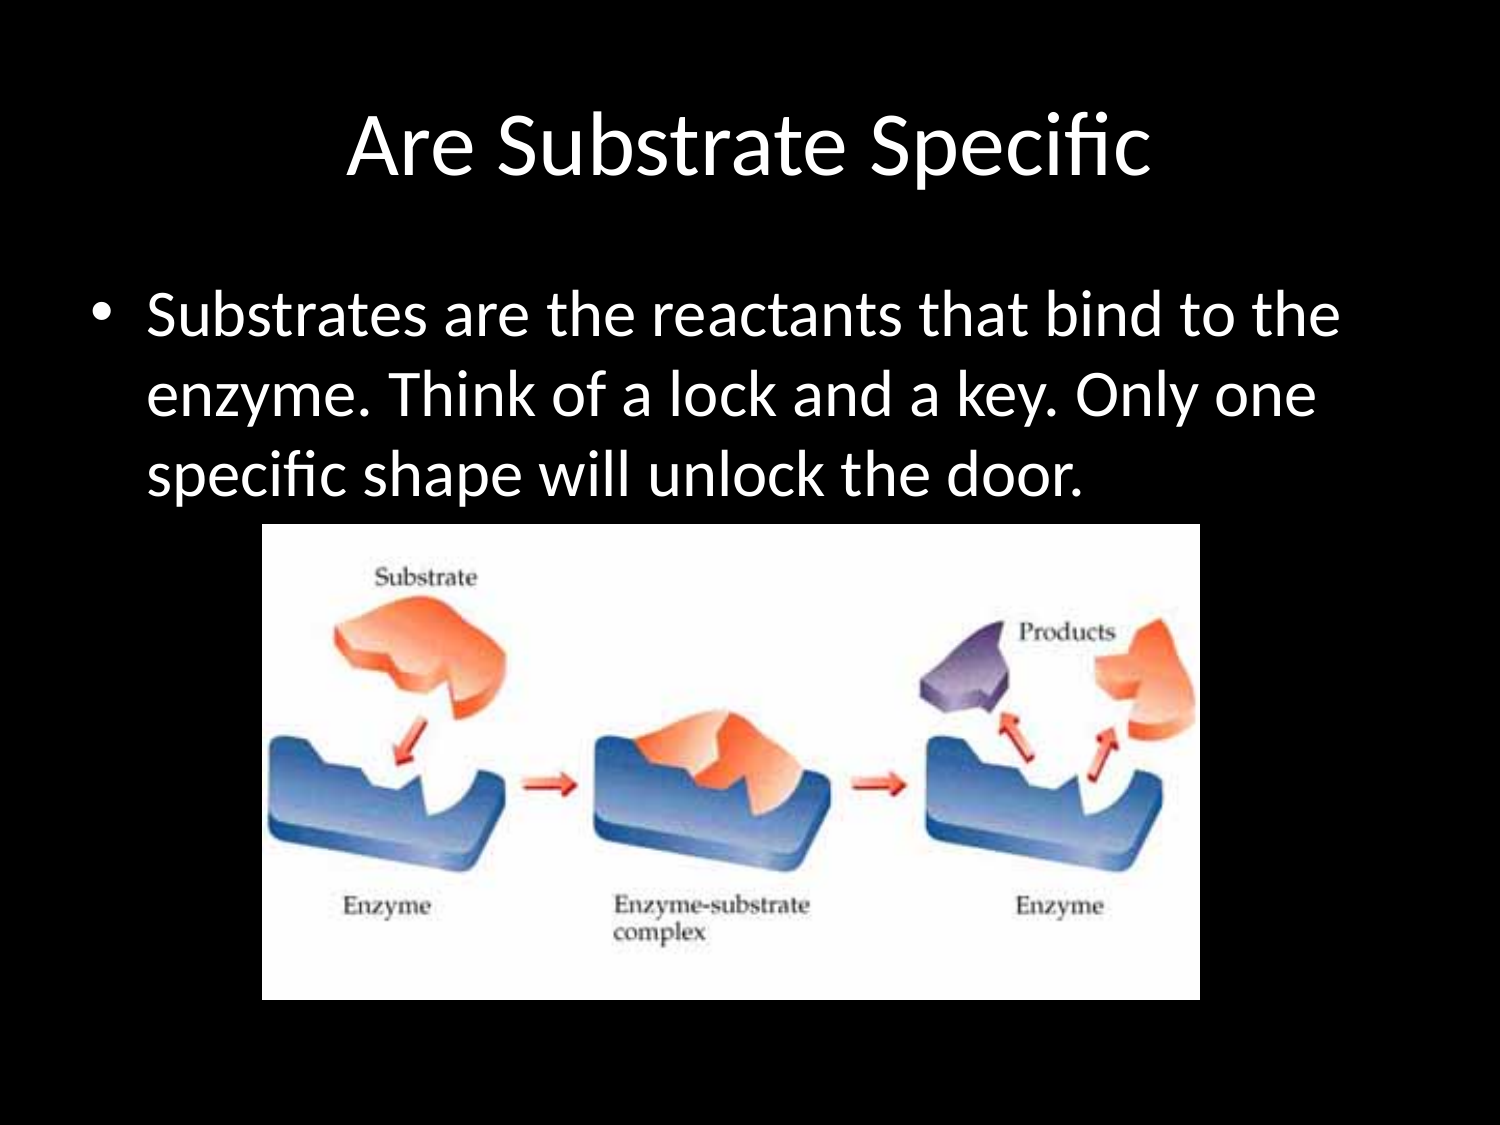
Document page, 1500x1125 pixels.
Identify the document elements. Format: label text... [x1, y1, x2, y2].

list Substrates are the reactants that bind to the enzyme. Think of a lock and a key. Only one specific shape will unlock the door. [75, 262, 1425, 1005]
picture [262, 524, 1201, 1001]
title Are Substrate Specific [75, 45, 1425, 233]
